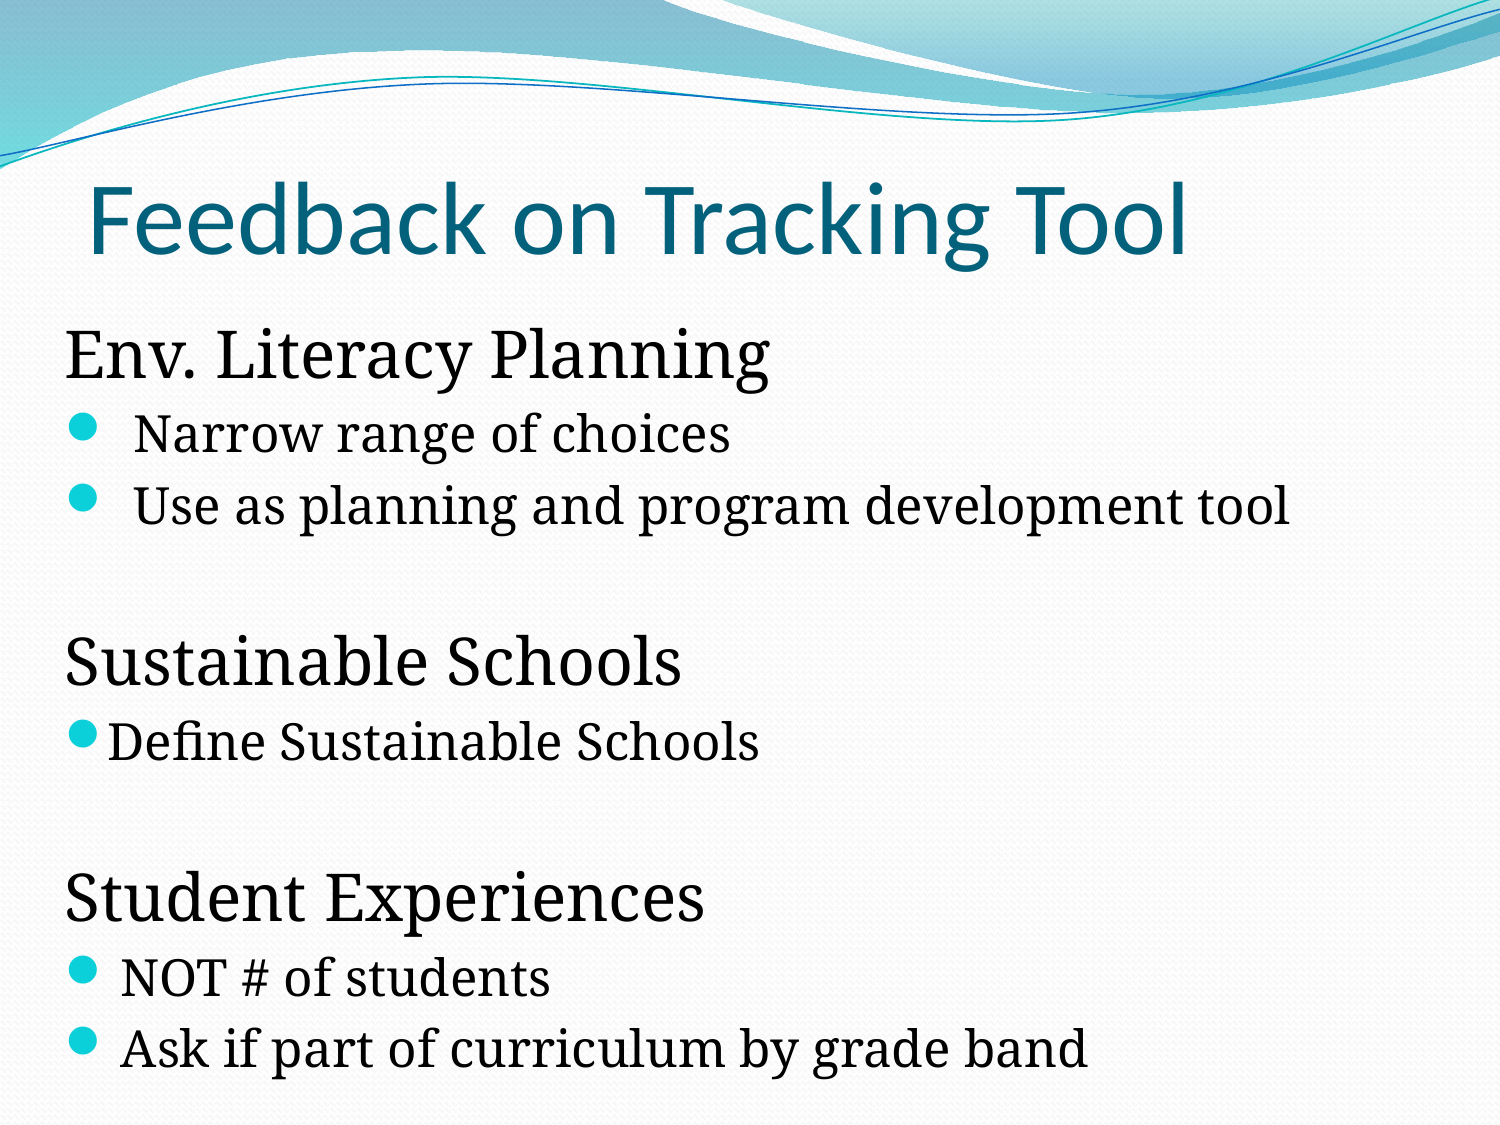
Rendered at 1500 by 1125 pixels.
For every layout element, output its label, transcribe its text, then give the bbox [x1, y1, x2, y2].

list Env. Literacy Planning Narrow range of choices Use as planning and program development tool Sustainable Schools Define Sustainable Schools Student Experiences NOT # of students Ask if part of curriculum by grade band [50, 305, 1400, 1088]
title Feedback on Tracking Tool [87, 87, 1438, 275]
